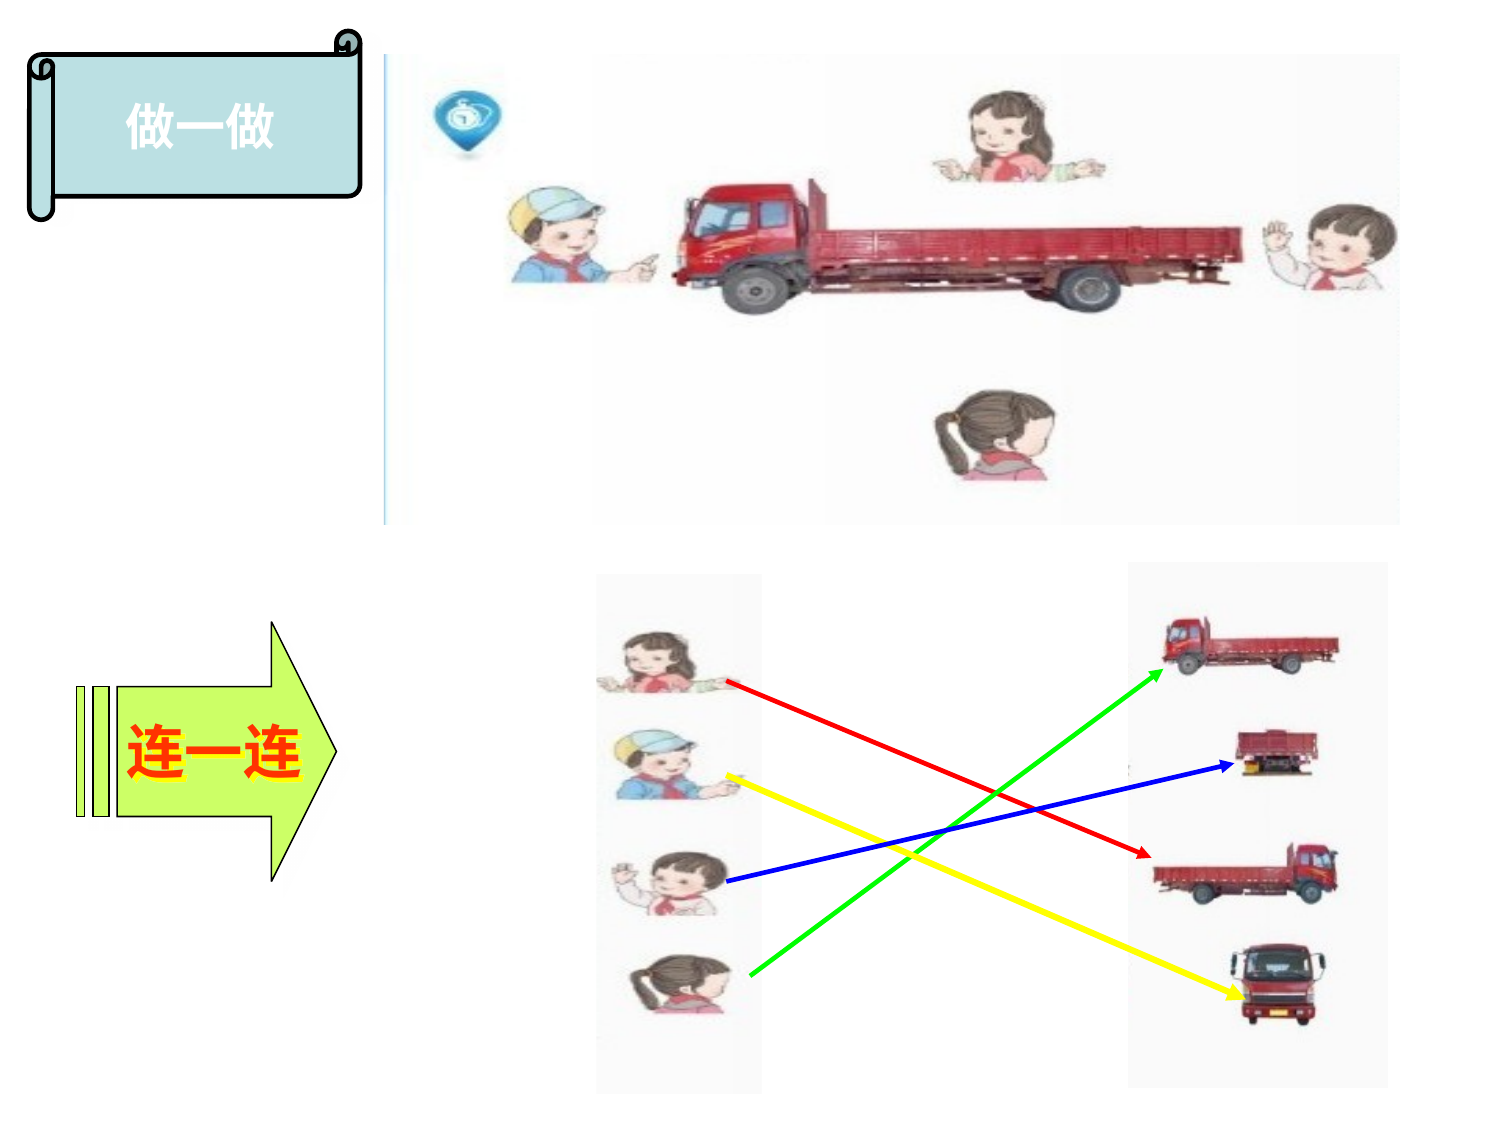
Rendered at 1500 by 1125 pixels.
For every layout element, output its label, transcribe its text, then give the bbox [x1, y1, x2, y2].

picture [596, 573, 762, 1095]
text_box [92, 686, 110, 817]
text_box [76, 686, 85, 817]
text_box [117, 621, 315, 707]
picture [383, 54, 1400, 525]
picture [1127, 562, 1389, 1088]
text_box 做一做 [29, 30, 361, 220]
text_box [117, 797, 314, 882]
text_box 连一连 [111, 707, 384, 793]
